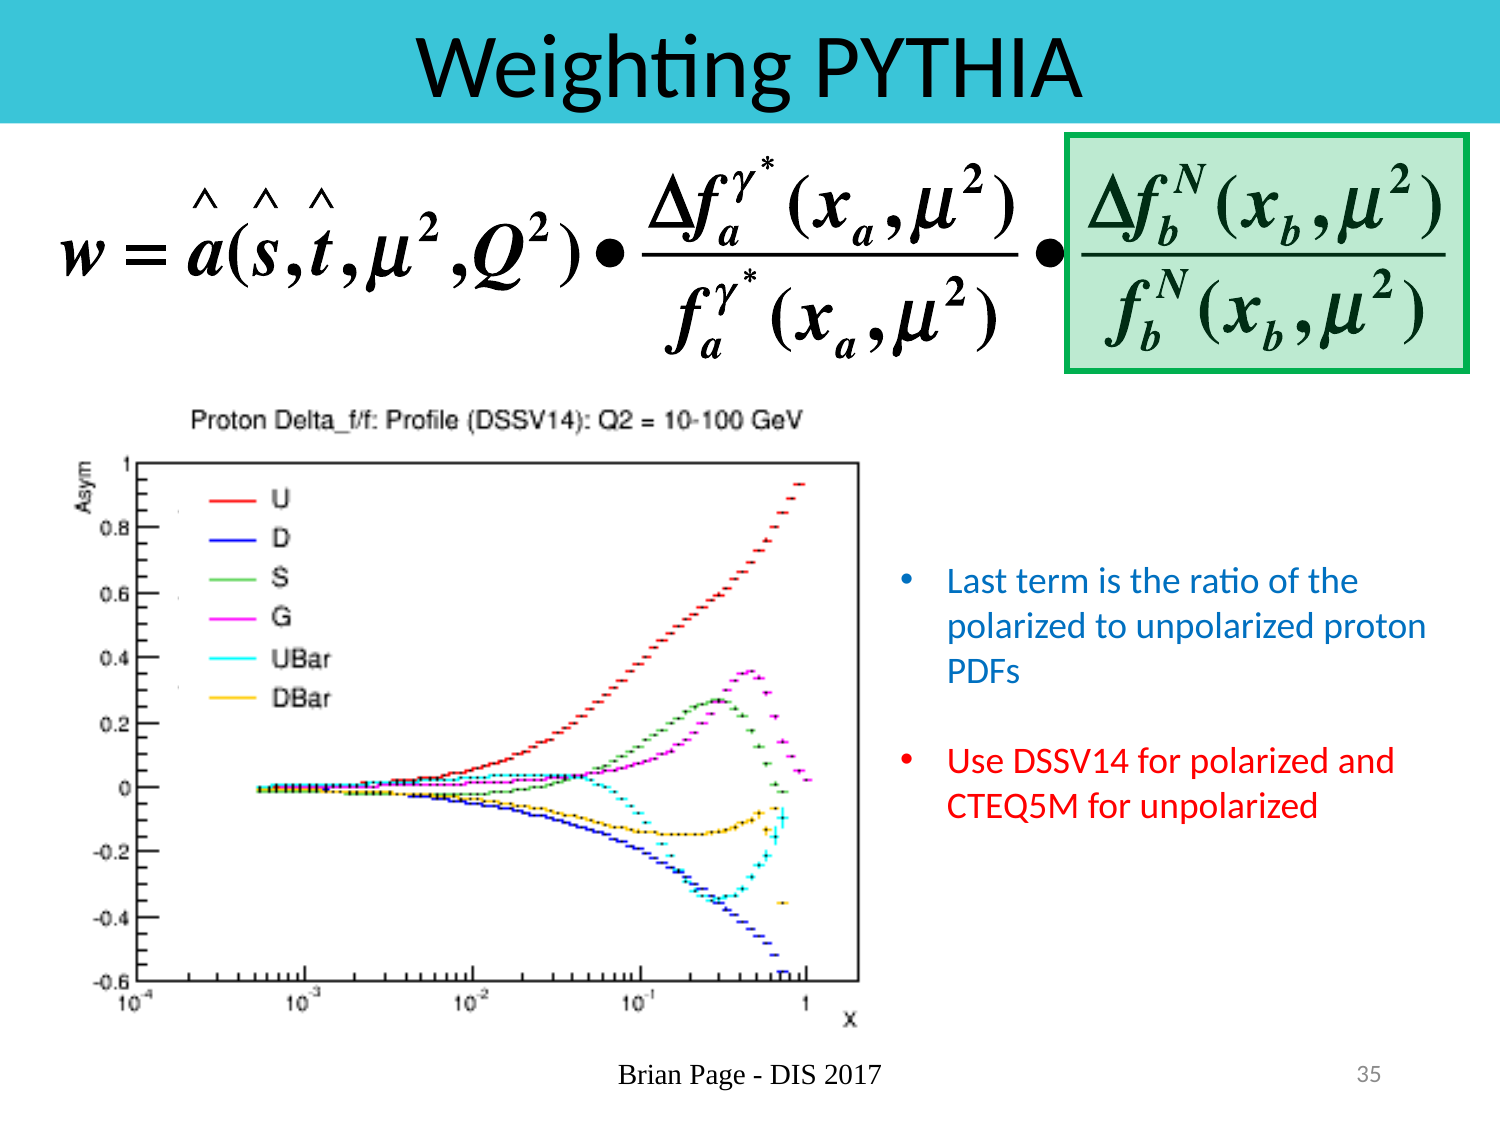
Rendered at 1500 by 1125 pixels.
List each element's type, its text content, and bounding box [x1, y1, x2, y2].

picture [53, 378, 903, 1062]
text_box [1066, 134, 1467, 372]
slide_number 35 [1059, 1042, 1397, 1103]
footer Brian Page - DIS 2017 [496, 1042, 1004, 1103]
text_box Last term is the ratio of the polarized to unpolarized proton PDFs Use DSSV14 for polarized and CTEQ5M for unpolarized [903, 549, 1500, 879]
text_box Weighting PYTHIA [0, 0, 1500, 124]
picture [50, 139, 1452, 365]
